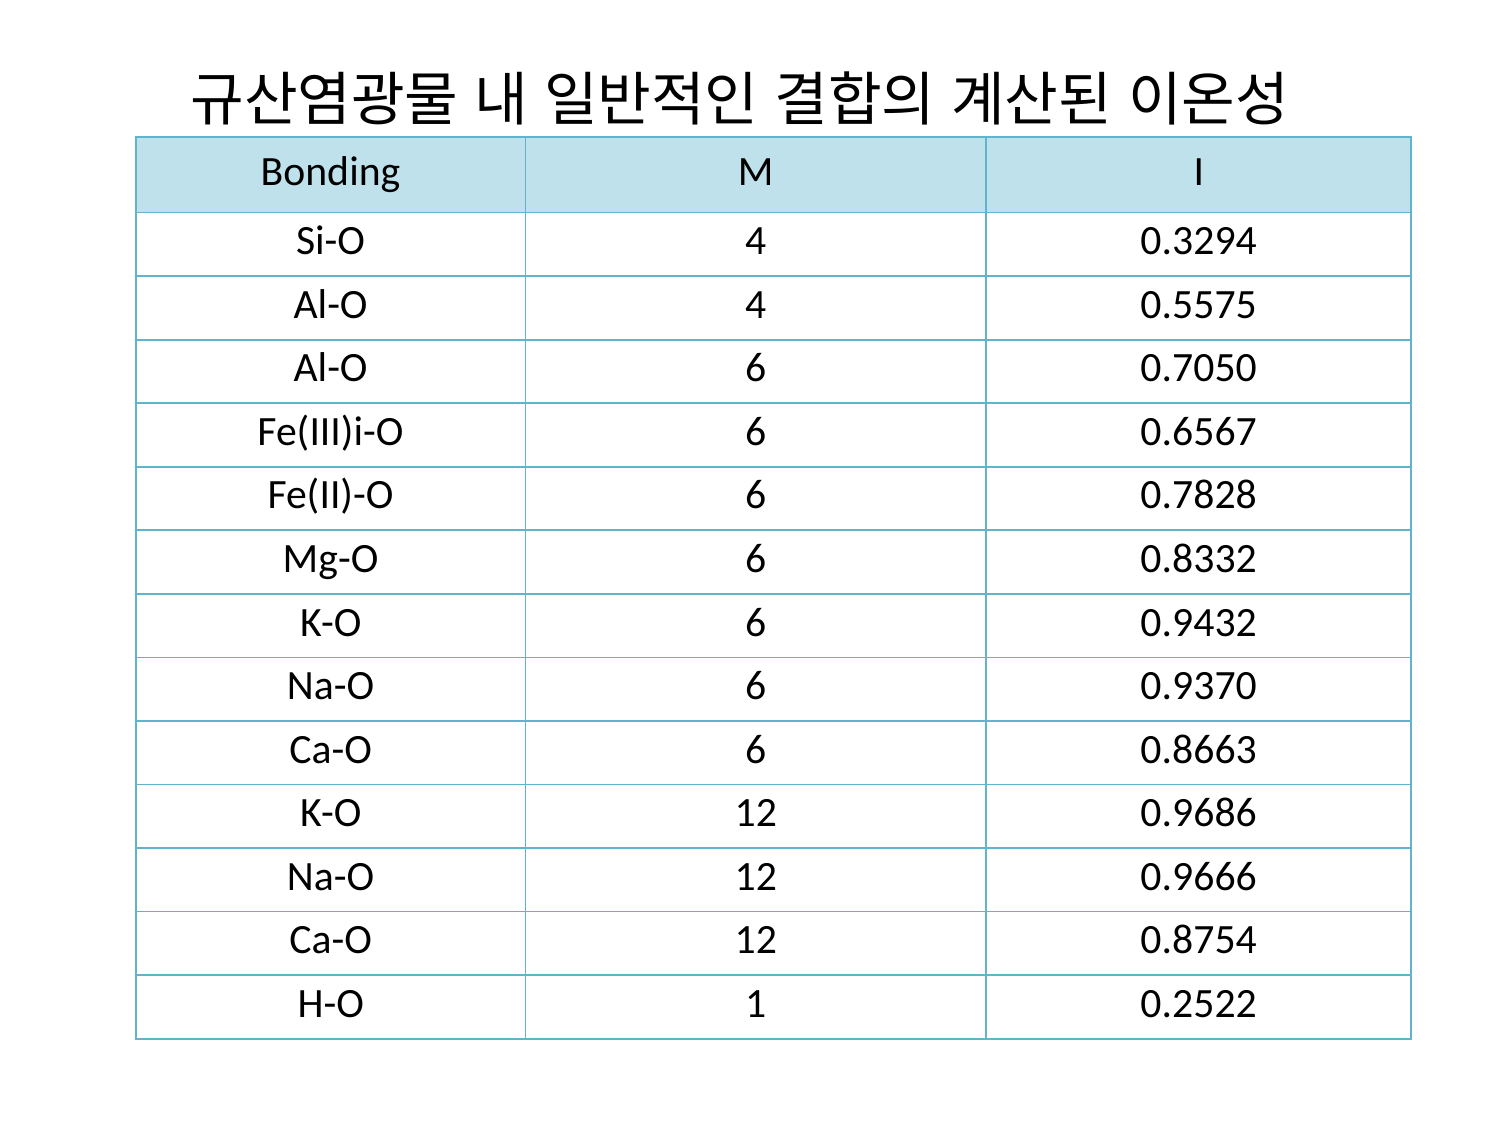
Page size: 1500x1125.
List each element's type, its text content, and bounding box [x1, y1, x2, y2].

table_cell Ca-O [137, 722, 525, 784]
table_cell 12 [526, 912, 985, 974]
table_cell Fe(II)-O [137, 468, 525, 529]
table_cell Al-O [137, 341, 525, 402]
table_cell 0.8332 [987, 531, 1410, 593]
table_cell 0.9686 [987, 785, 1410, 847]
table_cell 1 [526, 976, 985, 1038]
table_cell 12 [526, 849, 985, 911]
table_cell K-O [137, 785, 525, 847]
table_cell 6 [526, 341, 985, 402]
table_cell K-O [137, 595, 525, 657]
table_cell 0.9370 [987, 658, 1410, 720]
table_cell 0.3294 [987, 213, 1410, 275]
table_cell H-O [137, 976, 525, 1038]
table_cell Mg-O [137, 531, 525, 593]
table_cell 0.7050 [987, 341, 1410, 402]
table_cell Si-O [137, 213, 525, 275]
table_cell 0.9432 [987, 595, 1410, 657]
table_header M [526, 140, 985, 212]
table_cell 6 [526, 531, 985, 593]
table_cell 0.2522 [987, 976, 1410, 1038]
table_cell 4 [526, 213, 985, 275]
table_cell 0.6567 [987, 404, 1410, 466]
table_cell Na-O [137, 658, 525, 720]
table_cell 6 [526, 468, 985, 529]
table_cell Na-O [137, 849, 525, 911]
table_cell 12 [526, 785, 985, 847]
table_cell 6 [526, 658, 985, 720]
table_cell 6 [526, 404, 985, 466]
table_cell 4 [526, 277, 985, 339]
table_header I [987, 138, 1410, 212]
table_header Bonding [137, 138, 525, 212]
table_cell 6 [526, 722, 985, 784]
table_cell Ca-O [137, 912, 525, 974]
table_cell 0.5575 [987, 277, 1410, 339]
table_cell Al-O [137, 277, 525, 339]
table_cell 0.8754 [987, 912, 1410, 974]
table_cell 0.8663 [987, 722, 1410, 784]
table_cell 0.9666 [987, 849, 1410, 911]
table_cell 6 [526, 595, 985, 657]
text_box 규산염광물 내 일반적인 결합의 계산된 이온성 [175, 54, 1304, 140]
table_cell Fe(III)i-O [137, 404, 525, 466]
table_cell 0.7828 [987, 468, 1410, 529]
